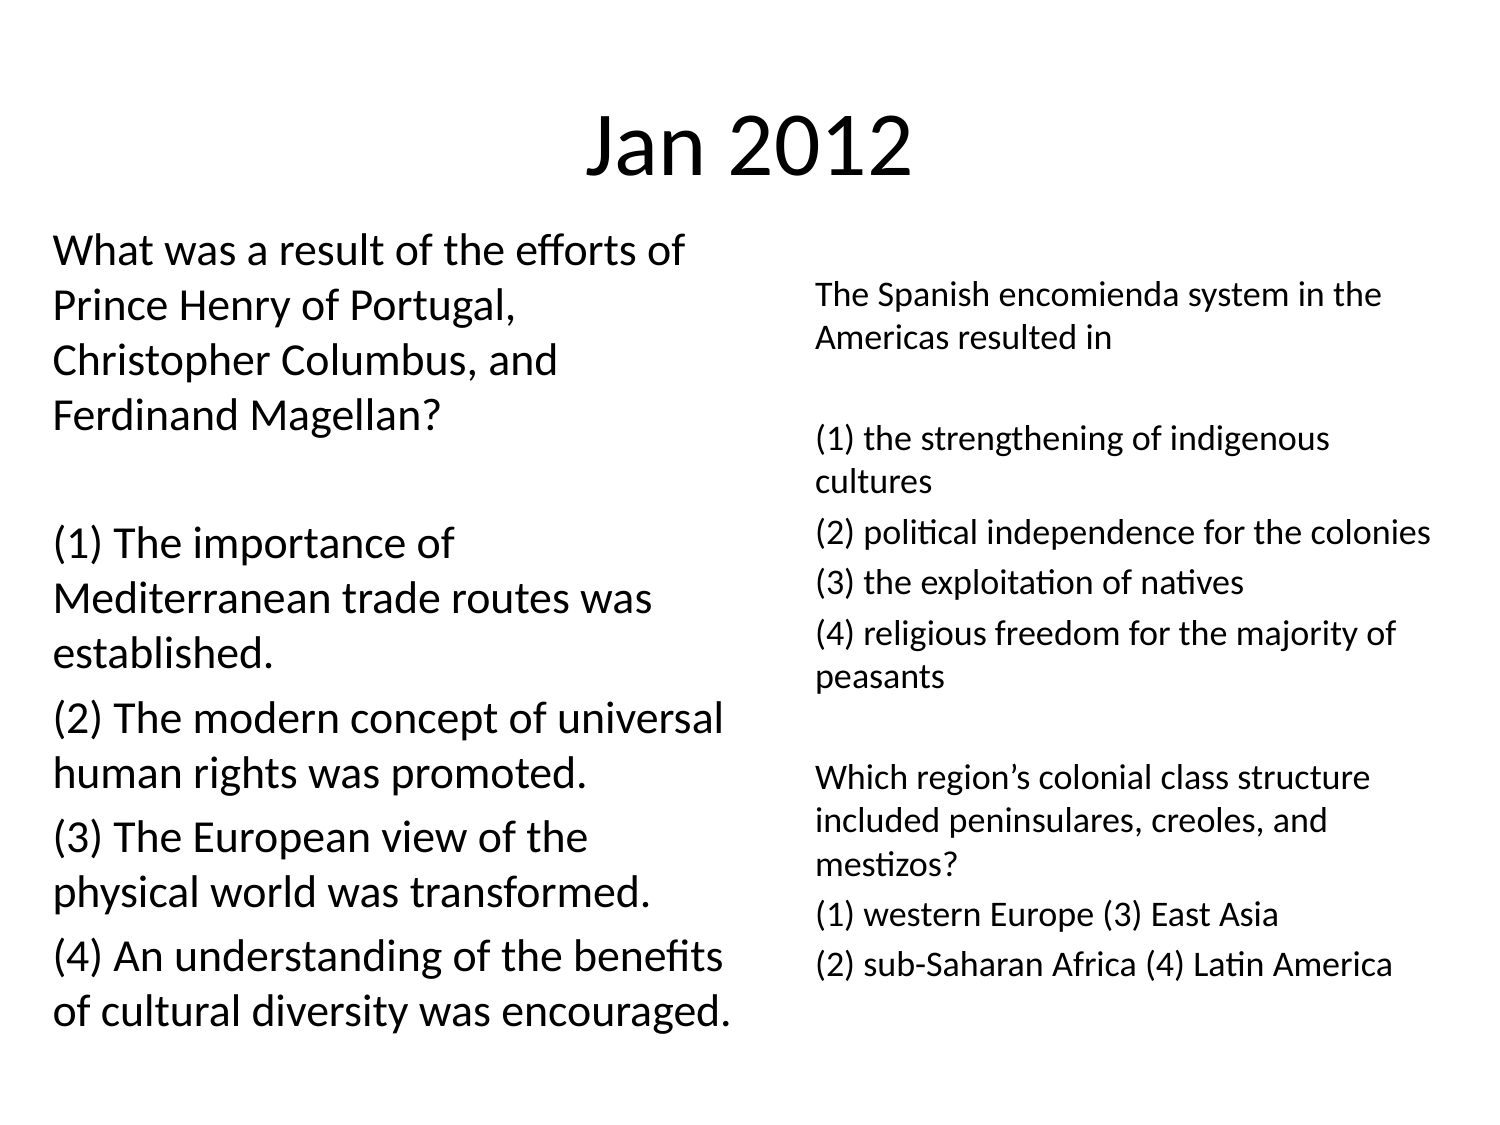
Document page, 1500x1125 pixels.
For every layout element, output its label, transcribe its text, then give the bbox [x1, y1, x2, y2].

title Jan 2012 [75, 45, 1425, 233]
list The Spanish encomienda system in the Americas resulted in (1) the strengthening of indigenous cultures (2) political independence for the colonies (3) the exploitation of natives (4) religious freedom for the majority of peasants Which region’s colonial class structure included peninsulares, creoles, and mestizos? (1) western Europe (3) East Asia (2) sub-Saharan Africa (4) Latin America [800, 262, 1463, 1005]
list What was a result of the efforts of Prince Henry of Portugal, Christopher Columbus, and Ferdinand Magellan? (1) The importance of Mediterranean trade routes was established. (2) The modern concept of universal human rights was promoted. (3) The European view of the physical world was transformed. (4) An understanding of the benefits of cultural diversity was encouraged. [37, 212, 750, 955]
